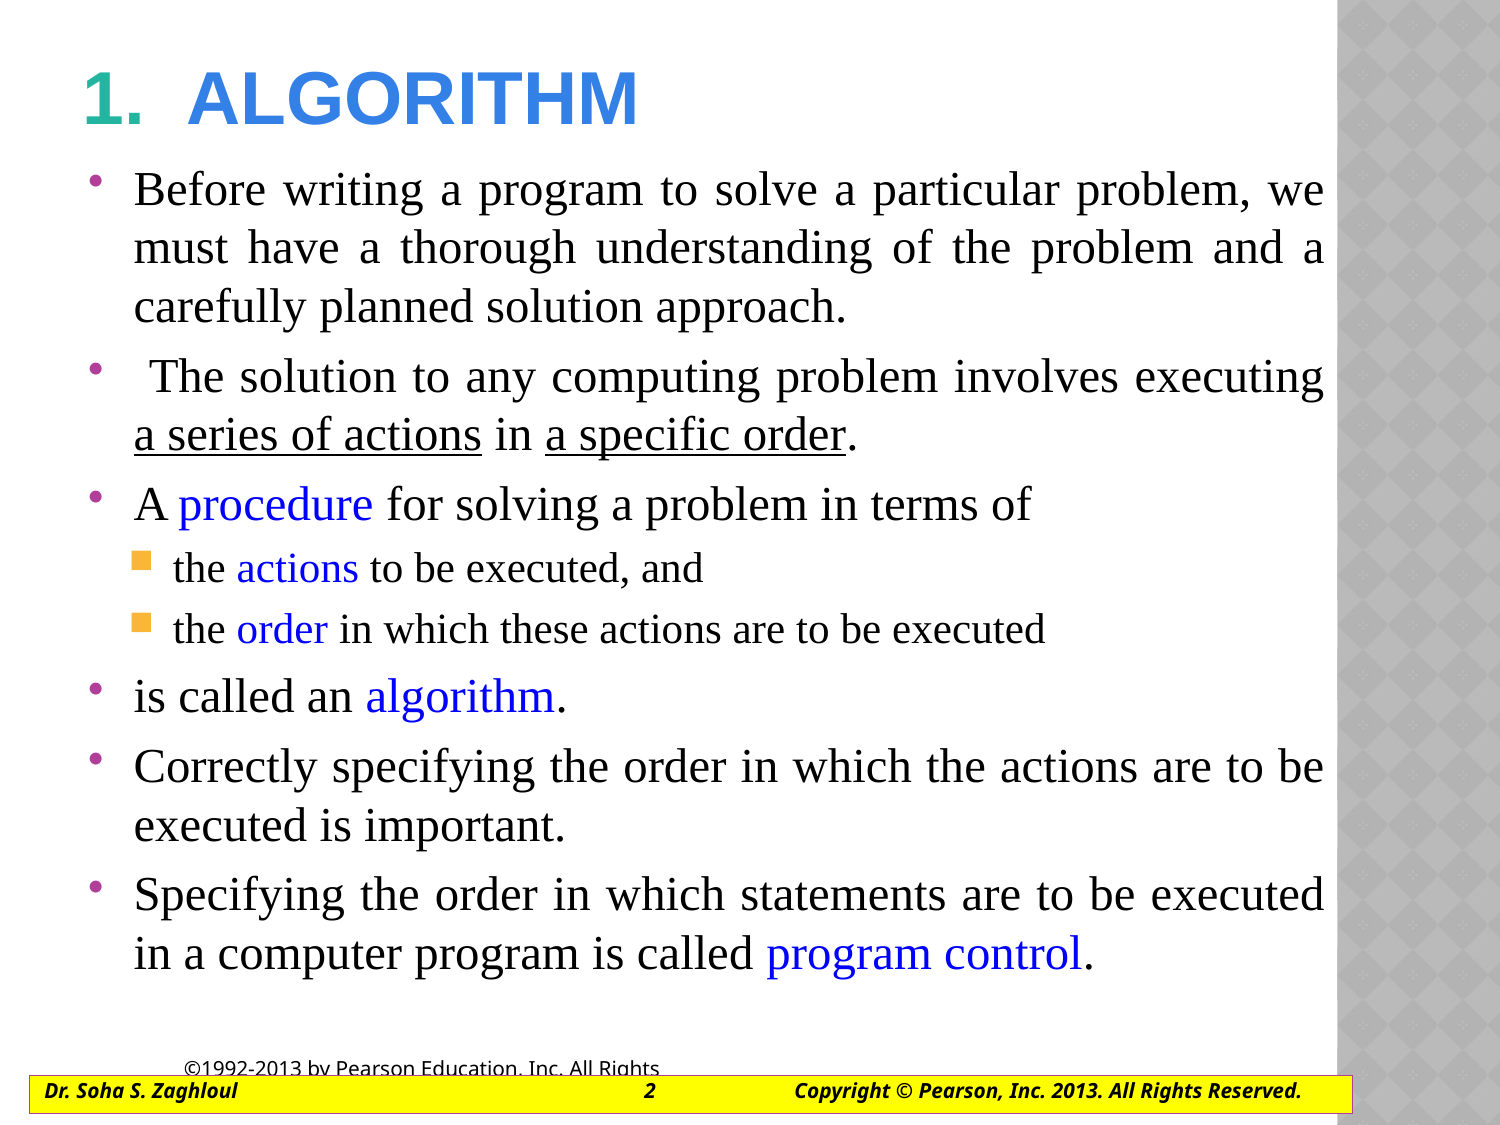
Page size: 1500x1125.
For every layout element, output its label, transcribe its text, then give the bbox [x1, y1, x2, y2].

text_box Dr. Soha S. Zaghloul 2 Copyright © Pearson, Inc. 2013. All Rights Reserved. [29, 1075, 1353, 1114]
list Before writing a program to solve a particular problem, we must have a thorough understanding of the problem and a carefully planned solution approach. The solution to any computing problem involves executing a series of actions in a specific order. A procedure for solving a problem in terms of the actions to be executed, and the order in which these actions are to be executed is called an algorithm. Correctly specifying the order in which the actions are to be executed is important. Specifying the order in which statements are to be executed in a computer program is called program control. [75, 149, 1341, 1000]
title 1. ALGORITHM [75, 30, 1263, 140]
